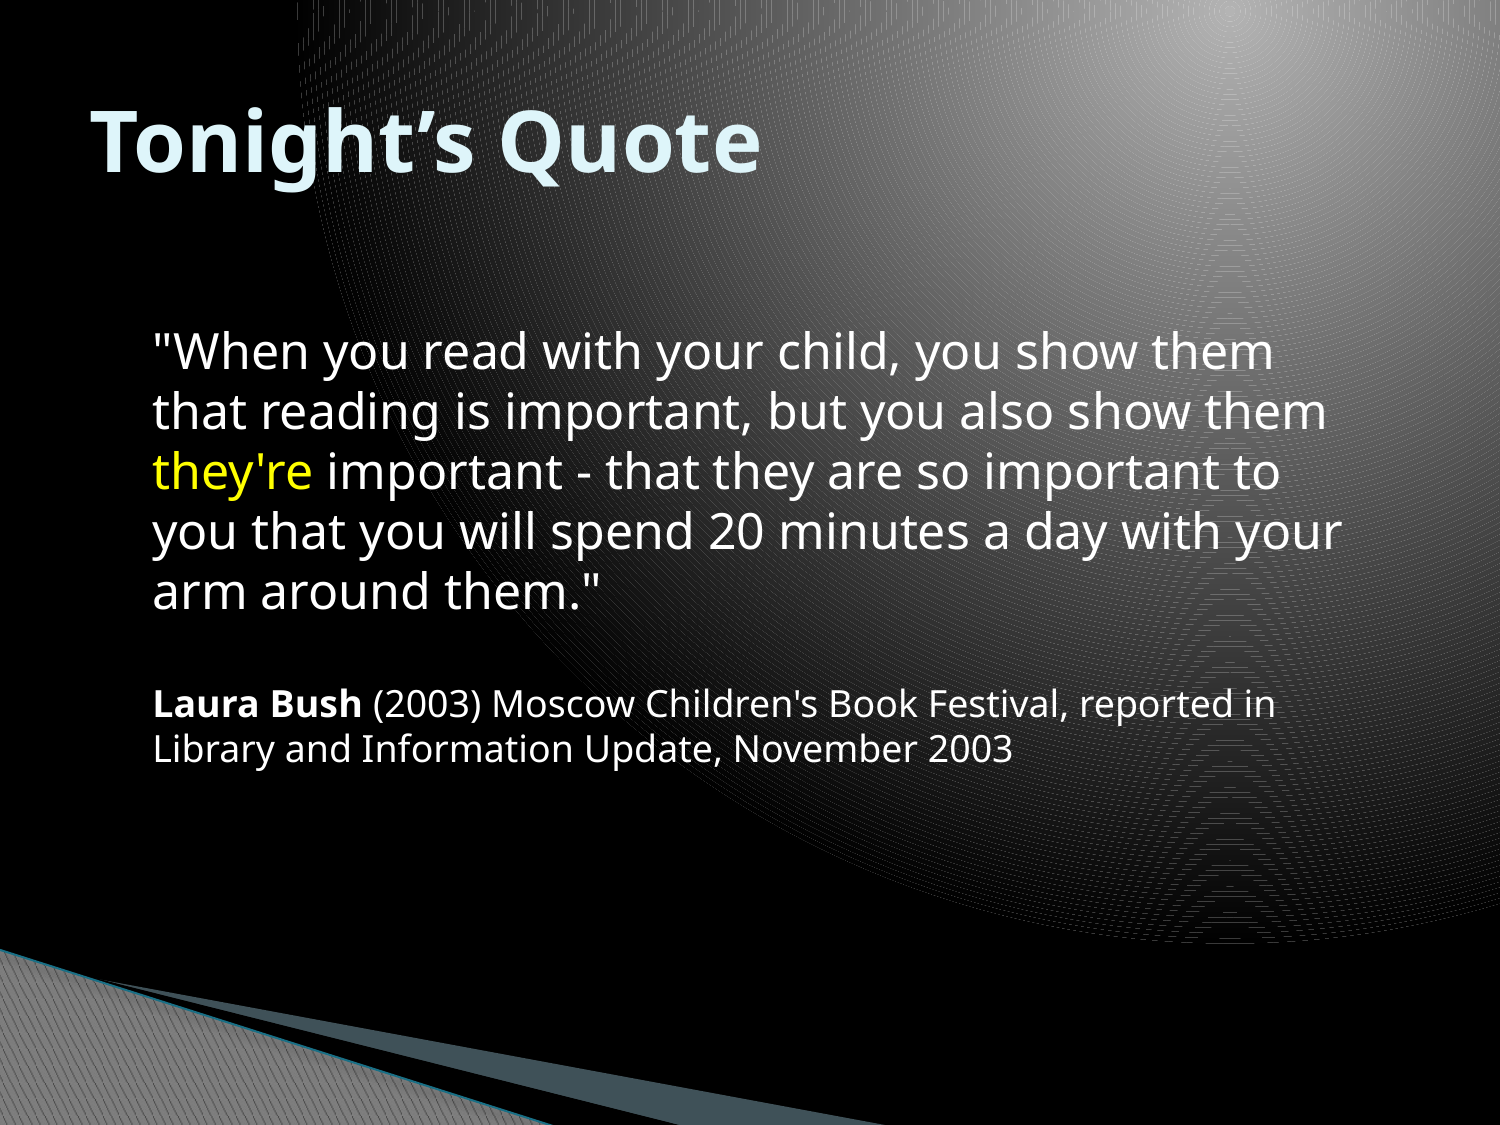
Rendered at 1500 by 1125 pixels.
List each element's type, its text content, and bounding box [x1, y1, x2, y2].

picture [0, 952, 543, 1125]
text_box "When you read with your child, you show them that reading is important, but you also show them they're important - that they are so important to you that you will spend 20 minutes a day with your arm around them." Laura Bush (2003) Moscow Children's Book Festival, reported in Library and Information Update, November 2003 [137, 312, 1375, 778]
title Tonight’s Quote [75, 45, 1425, 233]
